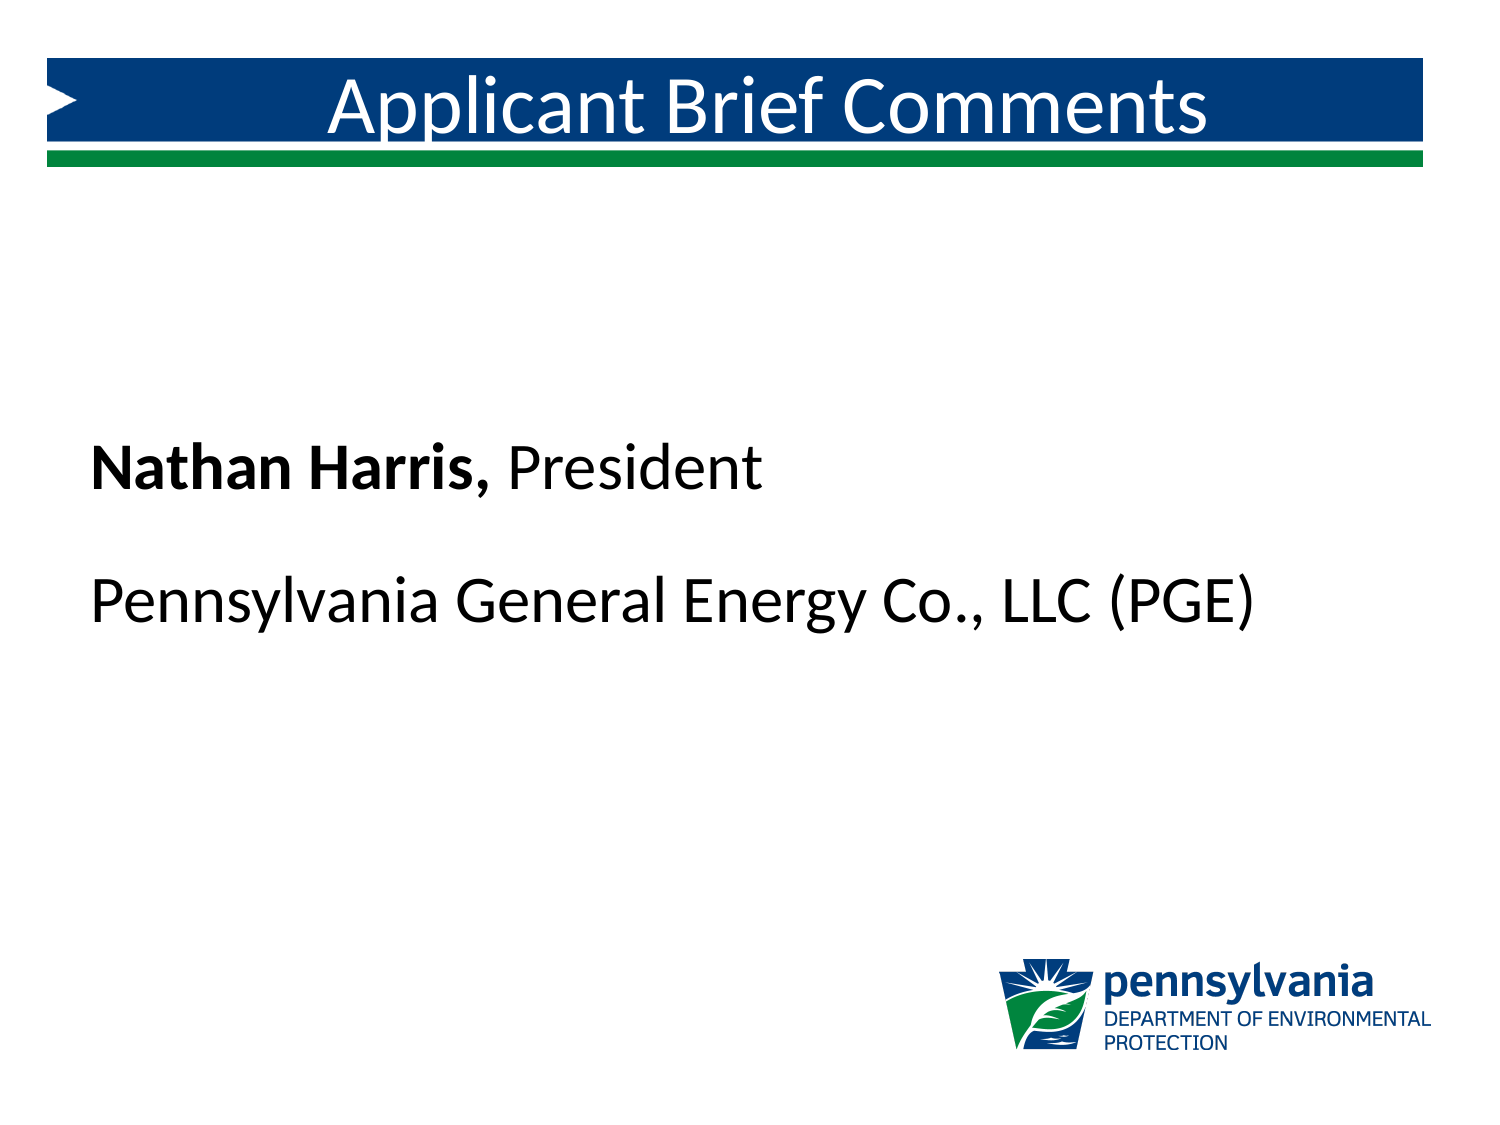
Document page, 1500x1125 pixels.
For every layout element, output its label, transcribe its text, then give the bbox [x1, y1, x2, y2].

list Nathan Harris, President Pennsylvania General Energy Co., LLC (PGE) [75, 375, 1425, 1005]
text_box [47, 58, 1423, 167]
picture [999, 958, 1431, 1051]
